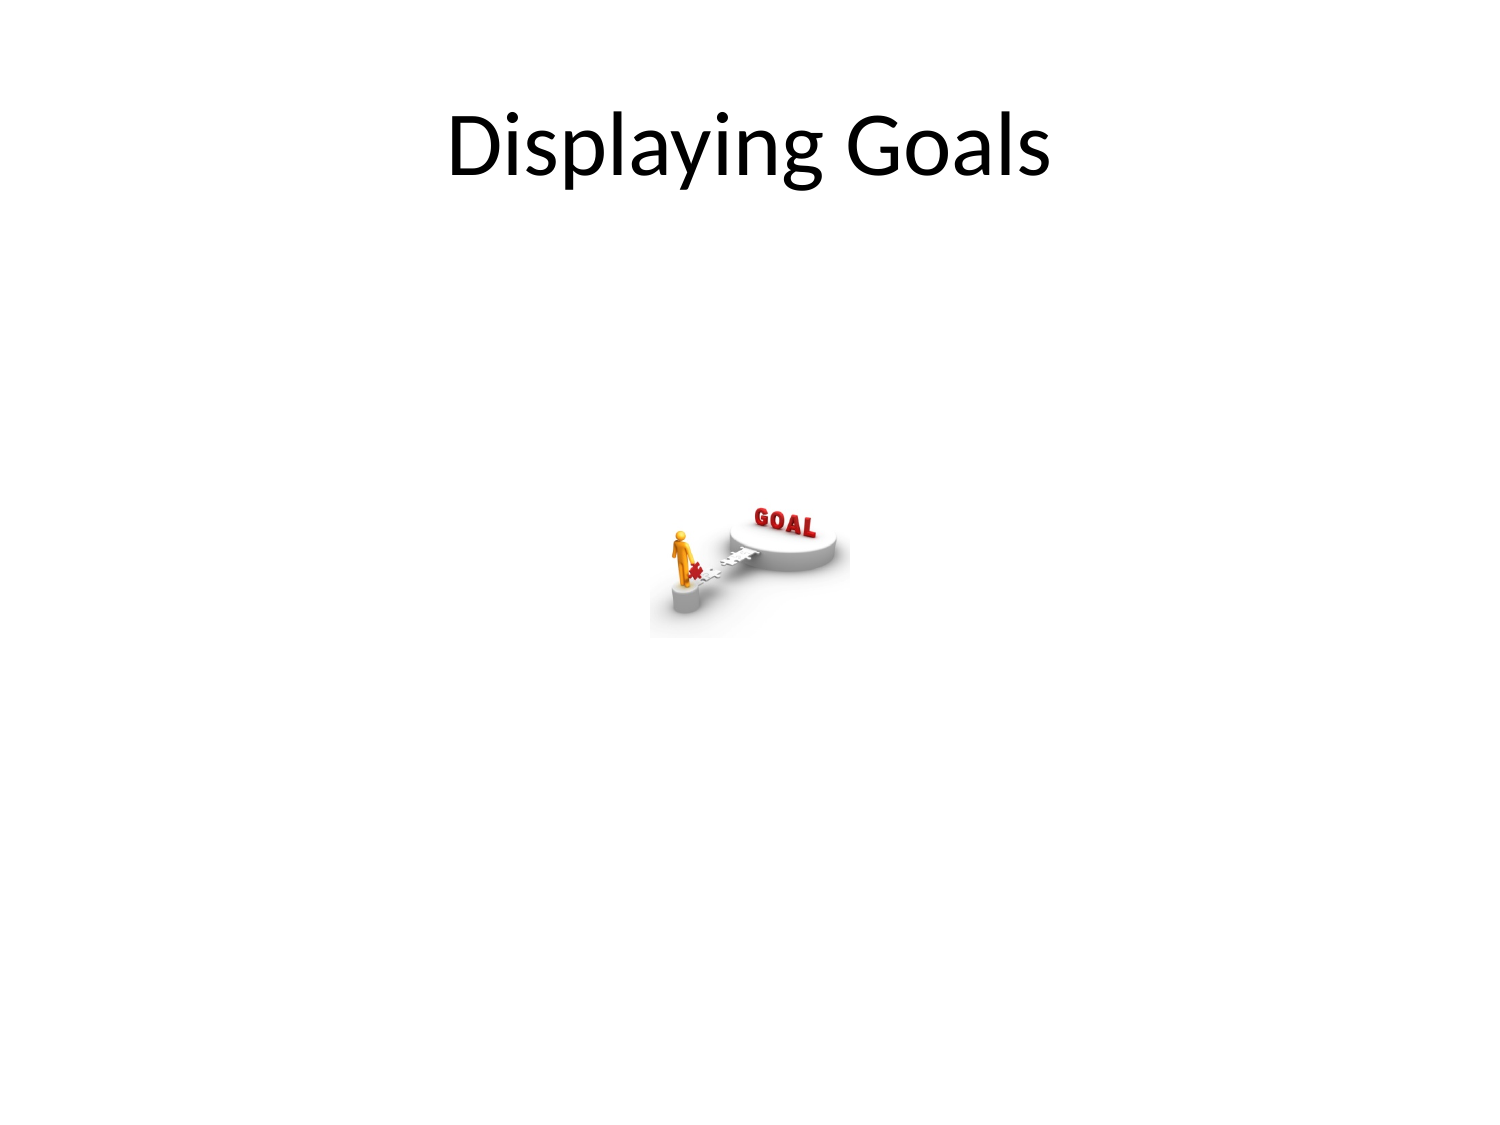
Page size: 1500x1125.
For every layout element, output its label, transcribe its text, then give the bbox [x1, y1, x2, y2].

picture [649, 487, 851, 638]
title Displaying Goals [75, 45, 1425, 233]
